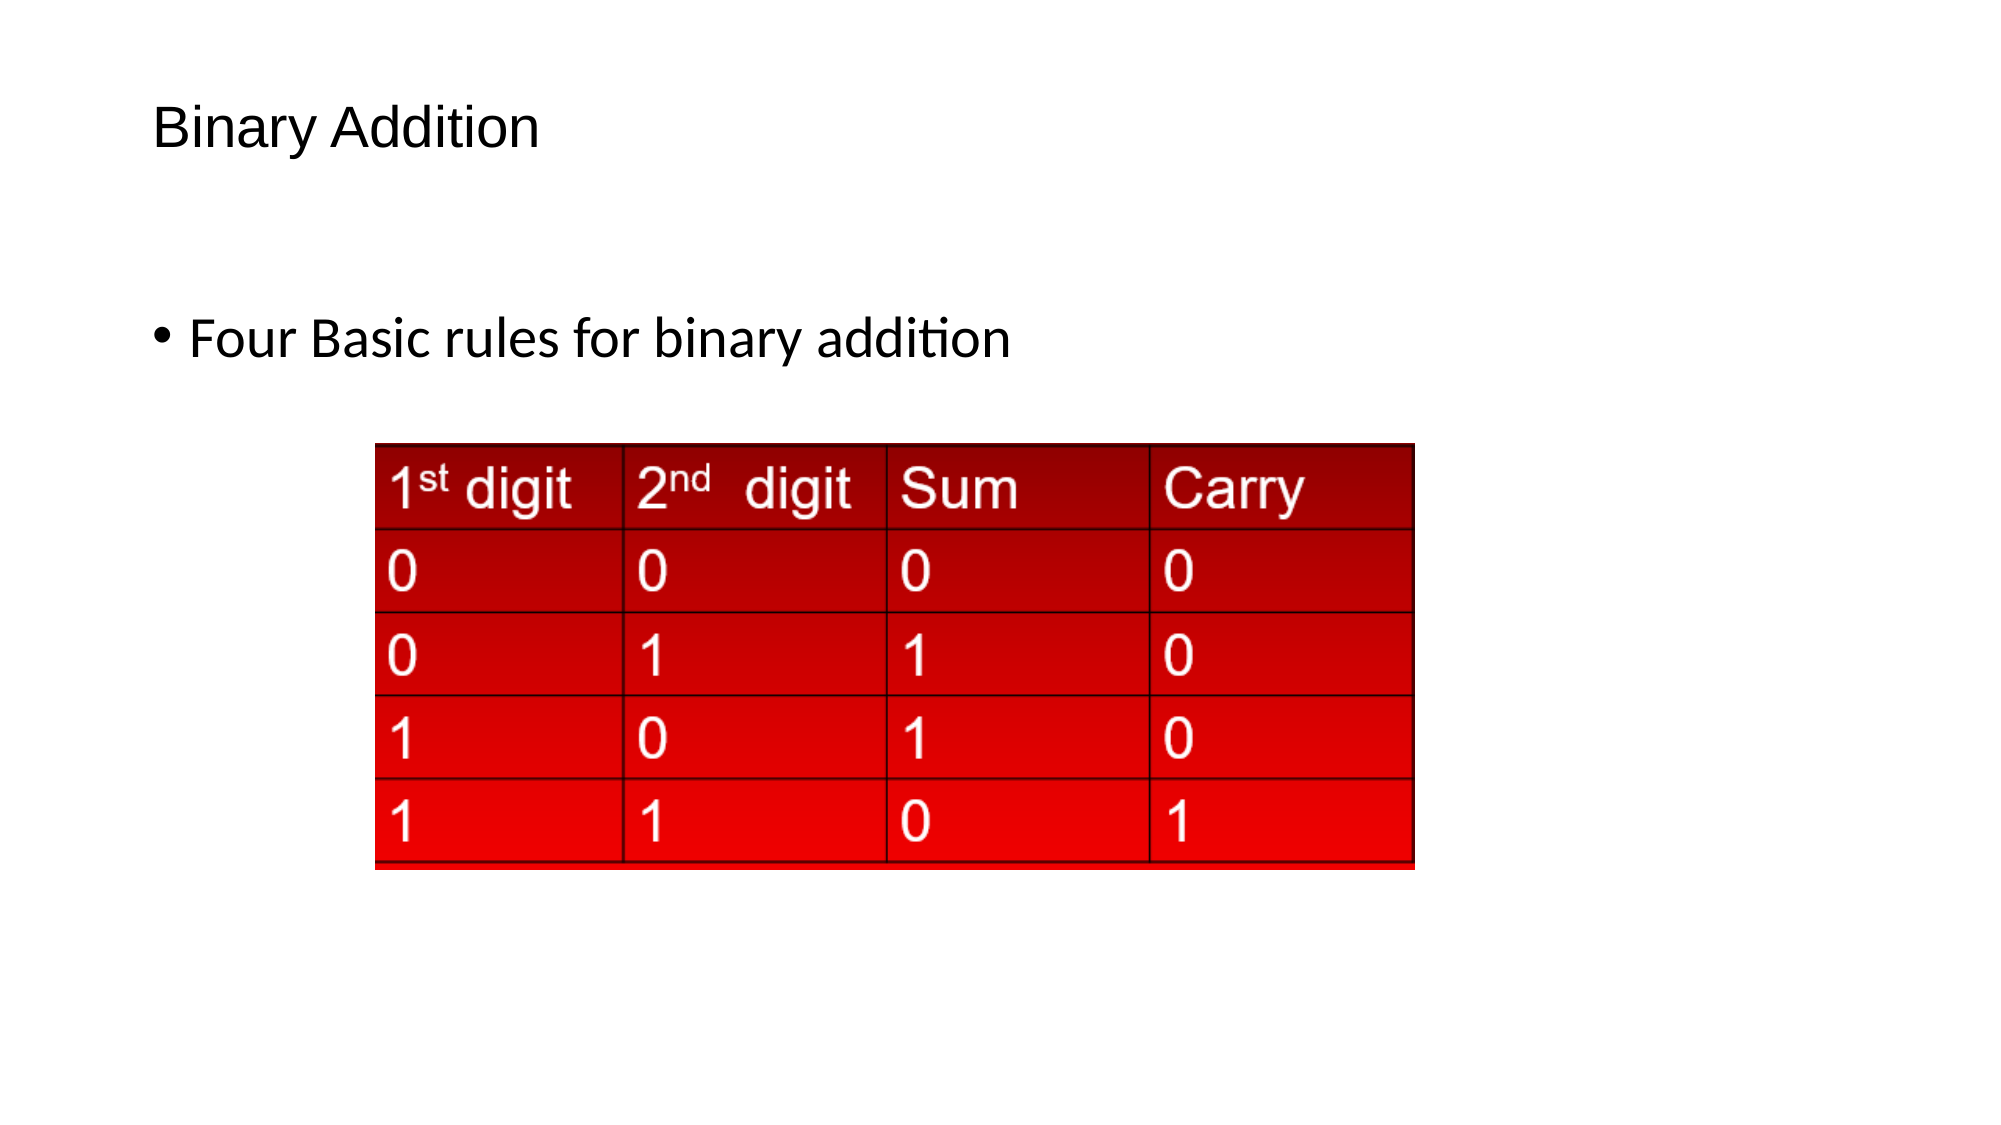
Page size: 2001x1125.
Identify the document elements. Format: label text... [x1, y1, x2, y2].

title Binary Addition [137, 59, 1863, 197]
list Four Basic rules for binary addition [137, 299, 1863, 1014]
picture [375, 443, 1415, 870]
